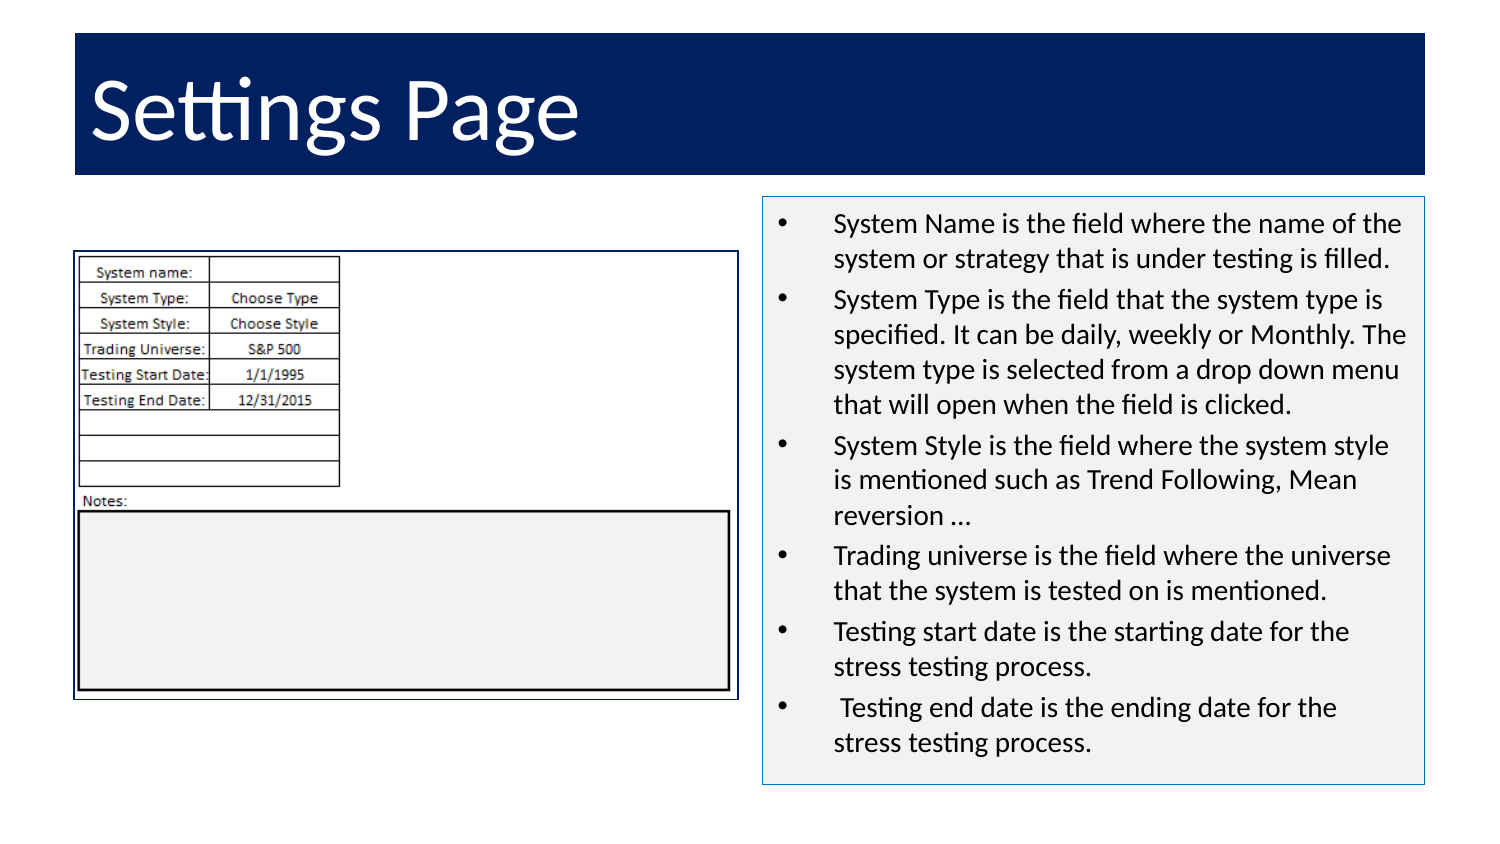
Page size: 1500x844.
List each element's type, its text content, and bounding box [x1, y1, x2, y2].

title Settings Page [75, 33, 1425, 175]
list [74, 251, 738, 700]
list System Name is the field where the name of the system or strategy that is under testing is filled. System Type is the field that the system type is specified. It can be daily, weekly or Monthly. The system type is selected from a drop down menu that will open when the field is clicked. System Style is the field where the system style is mentioned such as Trend Following, Mean reversion … Trading universe is the field where the universe that the system is tested on is mentioned. Testing start date is the starting date for the stress testing process. Testing end date is the ending date for the stress testing process. [762, 196, 1425, 785]
